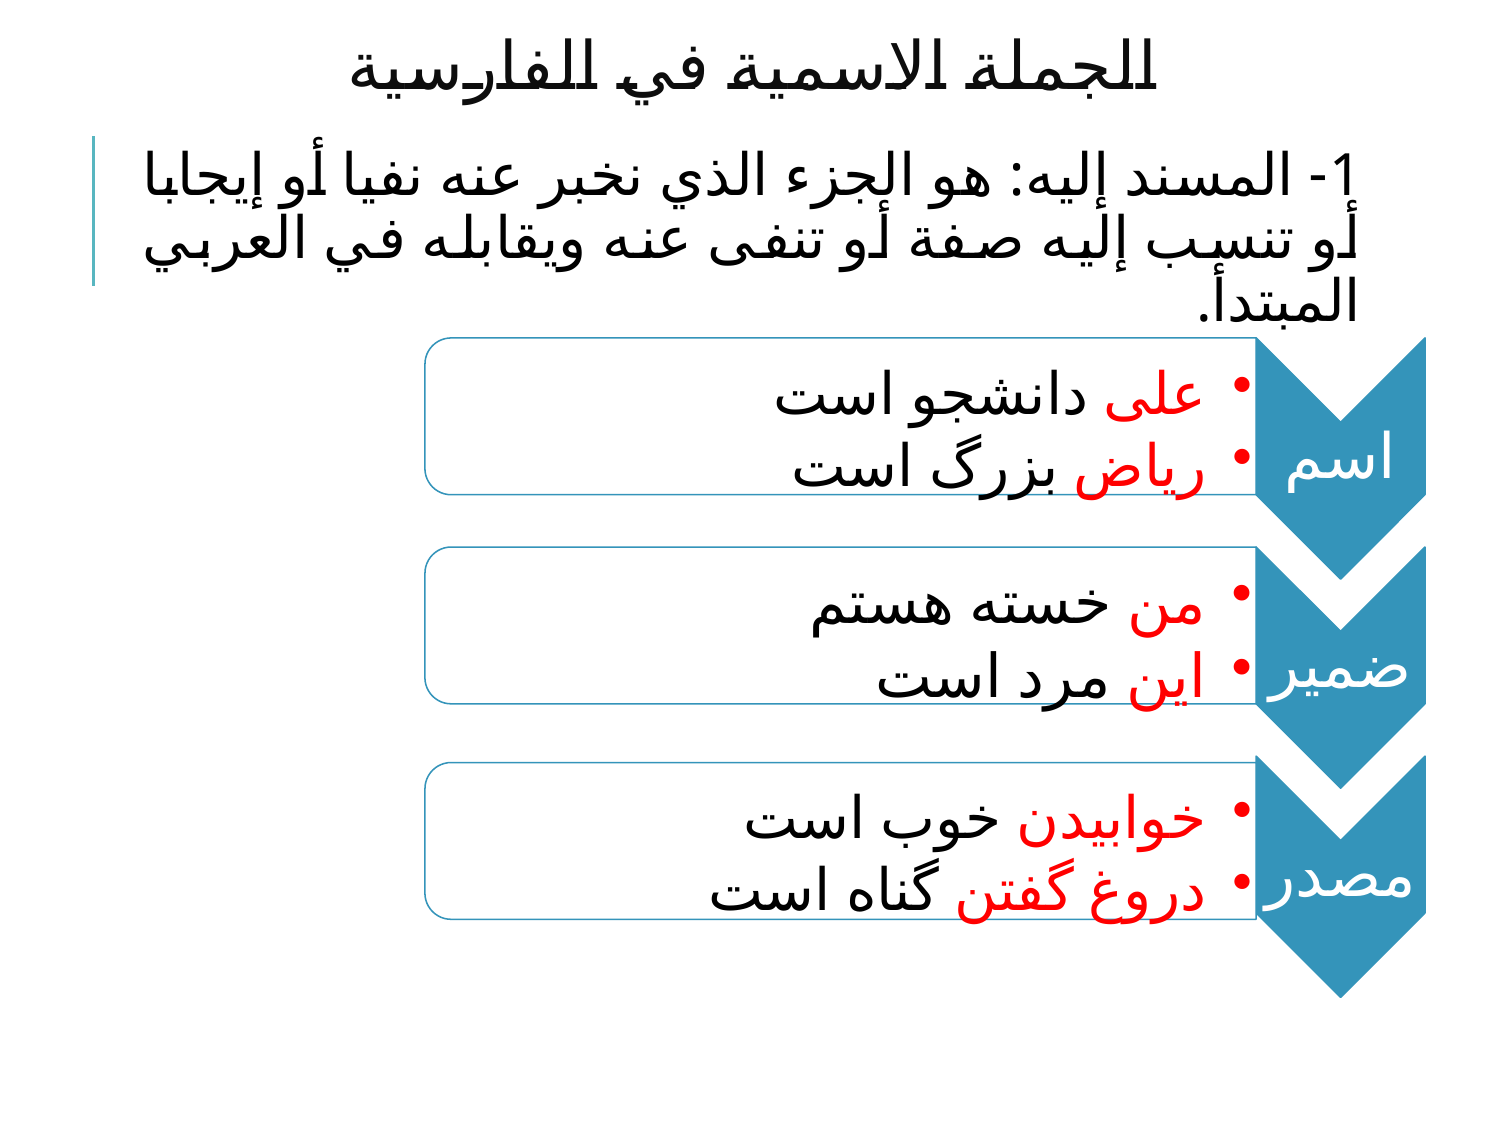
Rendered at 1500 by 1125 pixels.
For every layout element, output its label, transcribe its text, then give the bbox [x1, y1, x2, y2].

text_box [424, 337, 1426, 998]
title الجملة الاسمية في الفارسية [135, 24, 1369, 115]
list 1- المسند إليه: هو الجزء الذي نخبر عنه نفيا أو إيجابا أو تنسب إليه صفة أو تنفى عنه ويقابله في العربي المبتدأ. [135, 137, 1369, 725]
